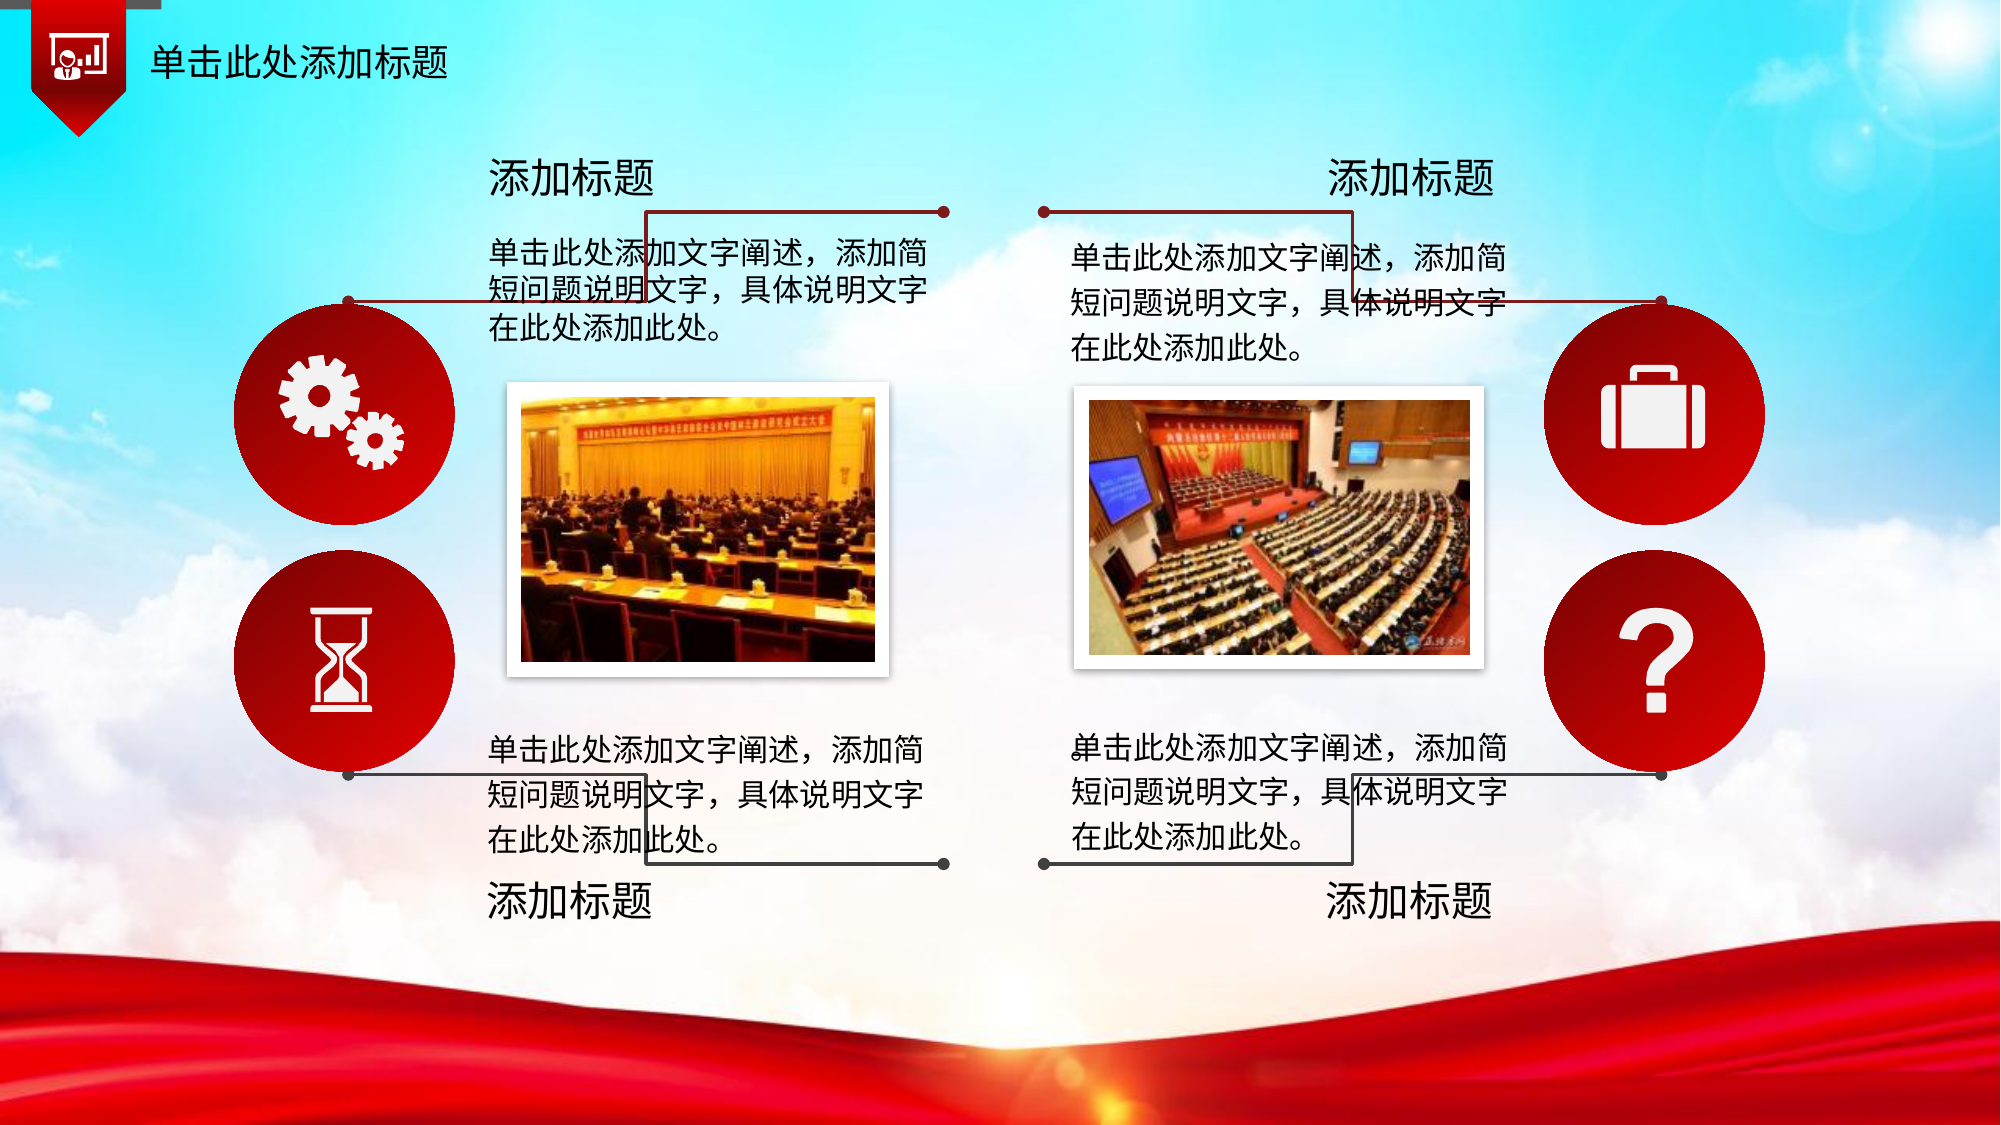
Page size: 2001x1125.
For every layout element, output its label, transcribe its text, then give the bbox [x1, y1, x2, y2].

text_box 添加标题 [471, 867, 669, 933]
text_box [1043, 774, 1662, 865]
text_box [31, 0, 127, 138]
text_box [0, 0, 31, 10]
picture [0, 0, 2001, 1125]
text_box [1544, 304, 1765, 525]
text_box [471, 716, 943, 774]
text_box 添加标题 [1312, 144, 1510, 210]
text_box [348, 774, 944, 865]
text_box 单击此处添加文字阐述，添加简短问题说明文字，具体说明文字在此处添加此处。 [473, 225, 945, 391]
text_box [234, 304, 455, 525]
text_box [1043, 212, 1662, 302]
text_box 单击此处添加标题 [137, 33, 472, 90]
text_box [234, 550, 455, 772]
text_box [348, 212, 944, 302]
text_box [127, 0, 162, 10]
text_box 单击此处添加文字阐述，添加简短问题说明文字，具体说明文字在此处添加此处。 [1055, 302, 1525, 415]
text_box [1544, 550, 1765, 772]
text_box 添加标题 [1310, 867, 1508, 933]
text_box 添加标题 [473, 144, 671, 210]
text_box 。 [1055, 713, 1525, 774]
